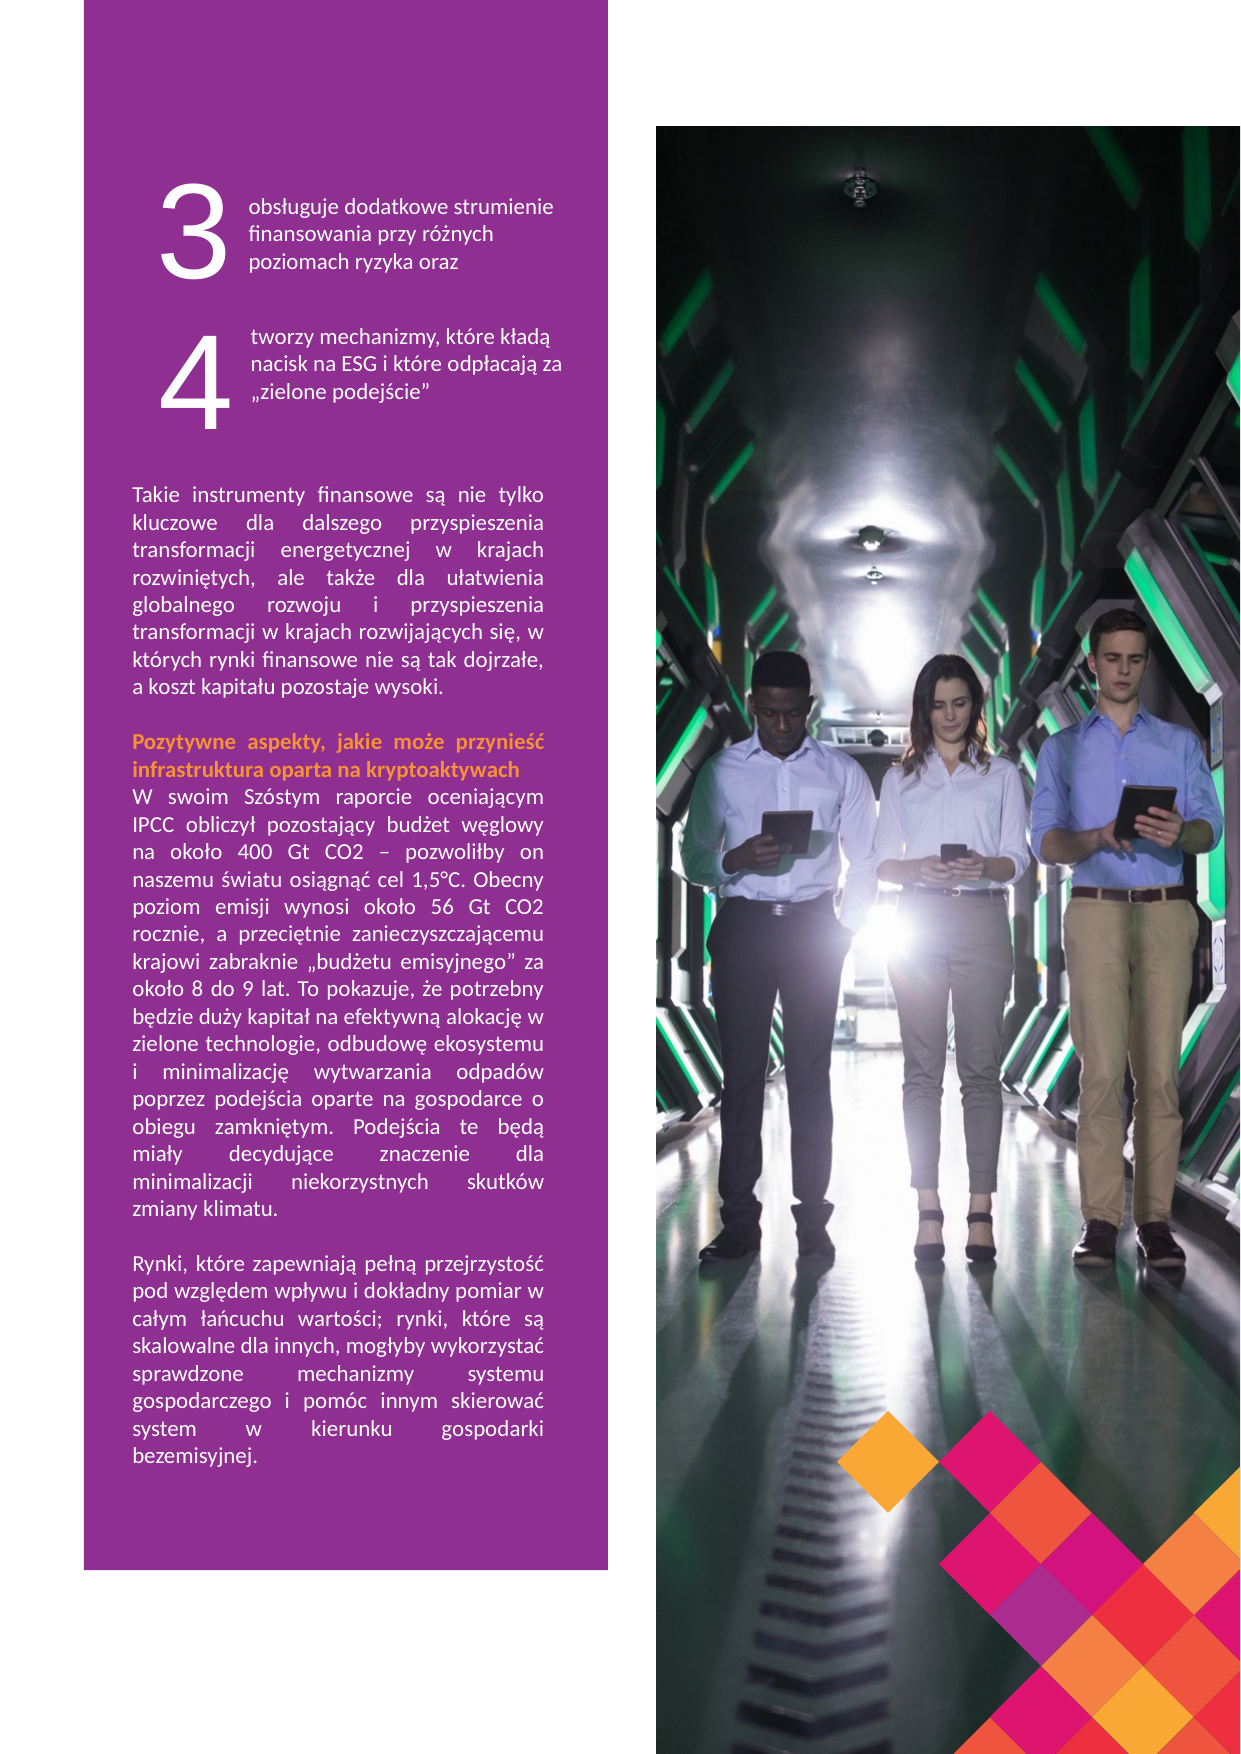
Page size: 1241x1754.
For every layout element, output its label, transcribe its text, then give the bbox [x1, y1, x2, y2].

text_box 3 [141, 136, 249, 314]
text_box 4 [143, 287, 251, 465]
text_box obsługuje dodatkowe strumienie finansowania przy różnych poziomach ryzyka oraz [249, 183, 588, 264]
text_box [851, 1410, 1241, 1754]
text_box Takie instrumenty finansowe są nie tylko kluczowe dla dalszego przyspieszenia transformacji energetycznej w krajach rozwiniętych, ale także dla ułatwienia globalnego rozwoju i przyspieszenia transformacji w krajach rozwijających się, w których rynki finansowe nie są tak dojrzałe, a koszt kapitału pozostaje wysoki. Pozytywne aspekty, jakie może przynieść infrastruktura oparta na kryptoaktywach W swoim Szóstym raporcie oceniającym IPCC obliczył pozostający budżet węglowy na około 400 Gt CO2 – pozwoliłby on naszemu światu osiągnąć cel 1,5°C. Obecny poziom emisji wynosi około 56 Gt CO2 rocznie, a przeciętnie zanieczyszczającemu krajowi zabraknie „budżetu emisyjnego” za około 8 do 9 lat. To pokazuje, że potrzebny będzie duży kapitał na efektywną alokację w zielone technologie, odbudowę ekosystemu i minimalizację wytwarzania odpadów poprzez podejścia oparte na gospodarce o obiegu zamkniętym. Podejścia te będą miały decydujące znaczenie dla minimalizacji niekorzystnych skutków zmiany klimatu. Rynki, które zapewniają pełną przejrzystość pod względem wpływu i dokładny pomiar w całym łańcuchu wartości; rynki, które są skalowalne dla innych, mogłyby wykorzystać sprawdzone mechanizmy systemu gospodarczego i pomóc innym skierować system w kierunku gospodarki bezemisyjnej. [117, 472, 560, 1503]
text_box tworzy mechanizmy, które kładą nacisk na ESG i które odpłacają za „zielone podejście” [251, 313, 590, 446]
picture [656, 126, 1241, 1754]
